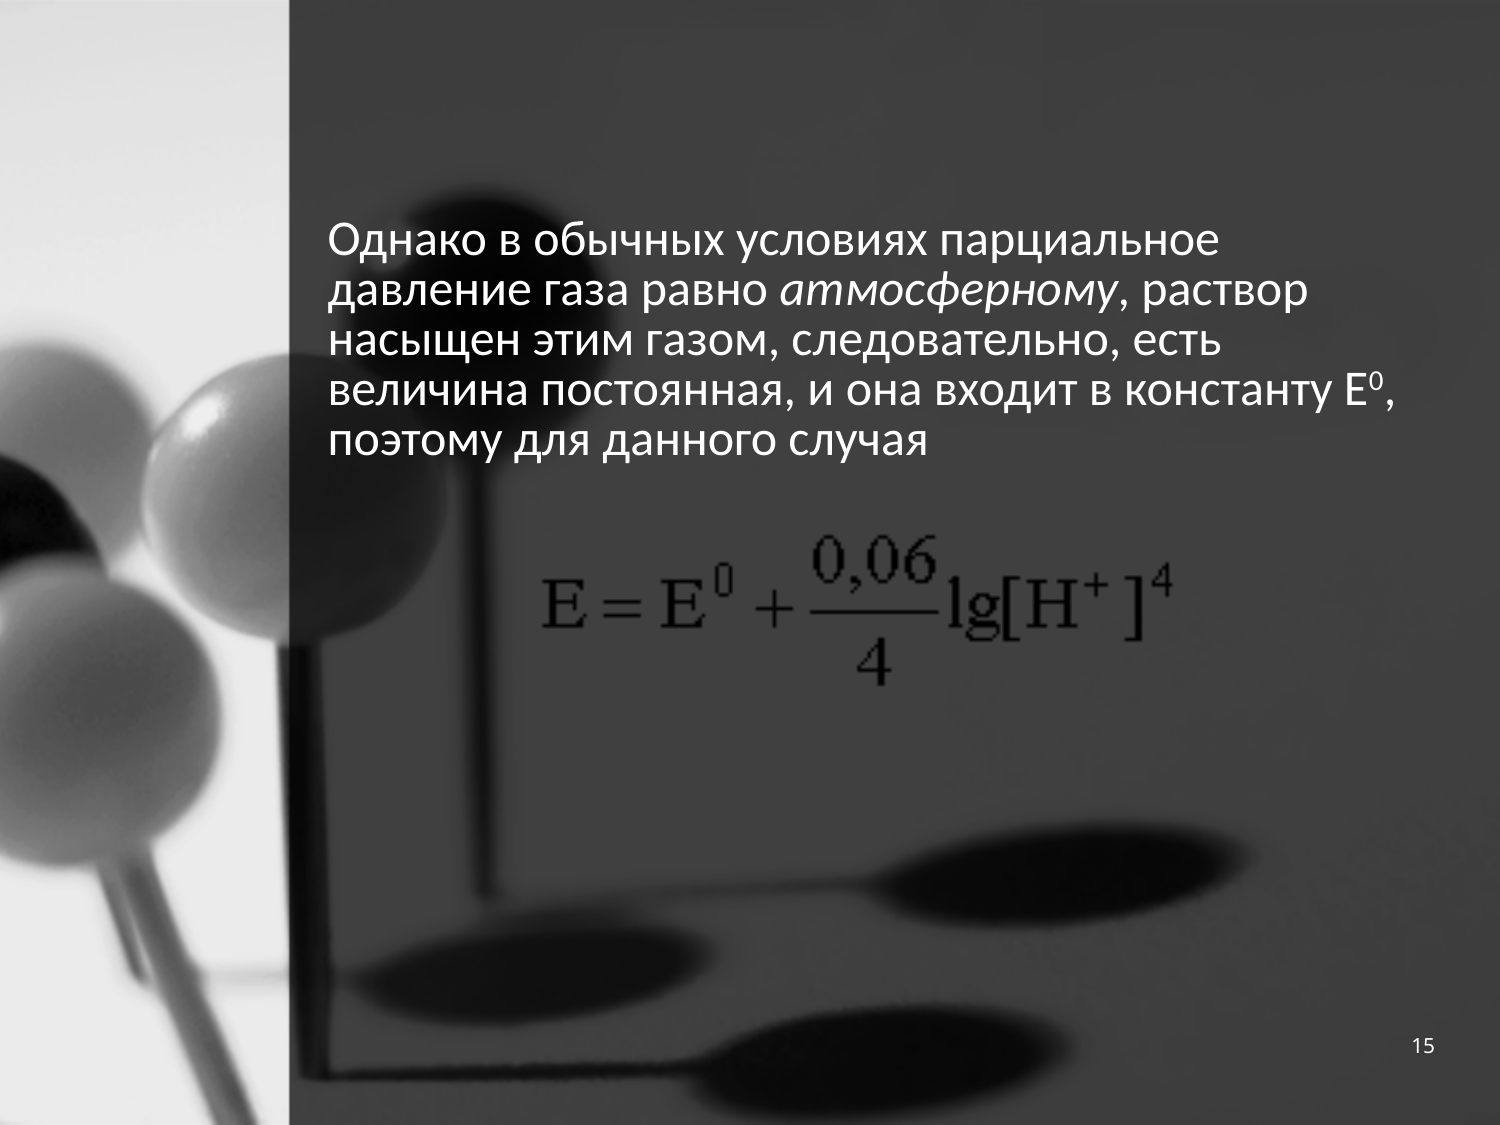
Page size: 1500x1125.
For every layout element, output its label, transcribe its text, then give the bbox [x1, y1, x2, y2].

slide_number 15 [1237, 1025, 1450, 1100]
list Однако в обычных условиях парциальное давление газа равно атмосферному, раствор насыщен этим газом, следовательно, еcть величина постоянная, и она входит в константу Е0, поэтому для данного случая [312, 207, 1451, 1001]
picture [0, 0, 1500, 1125]
